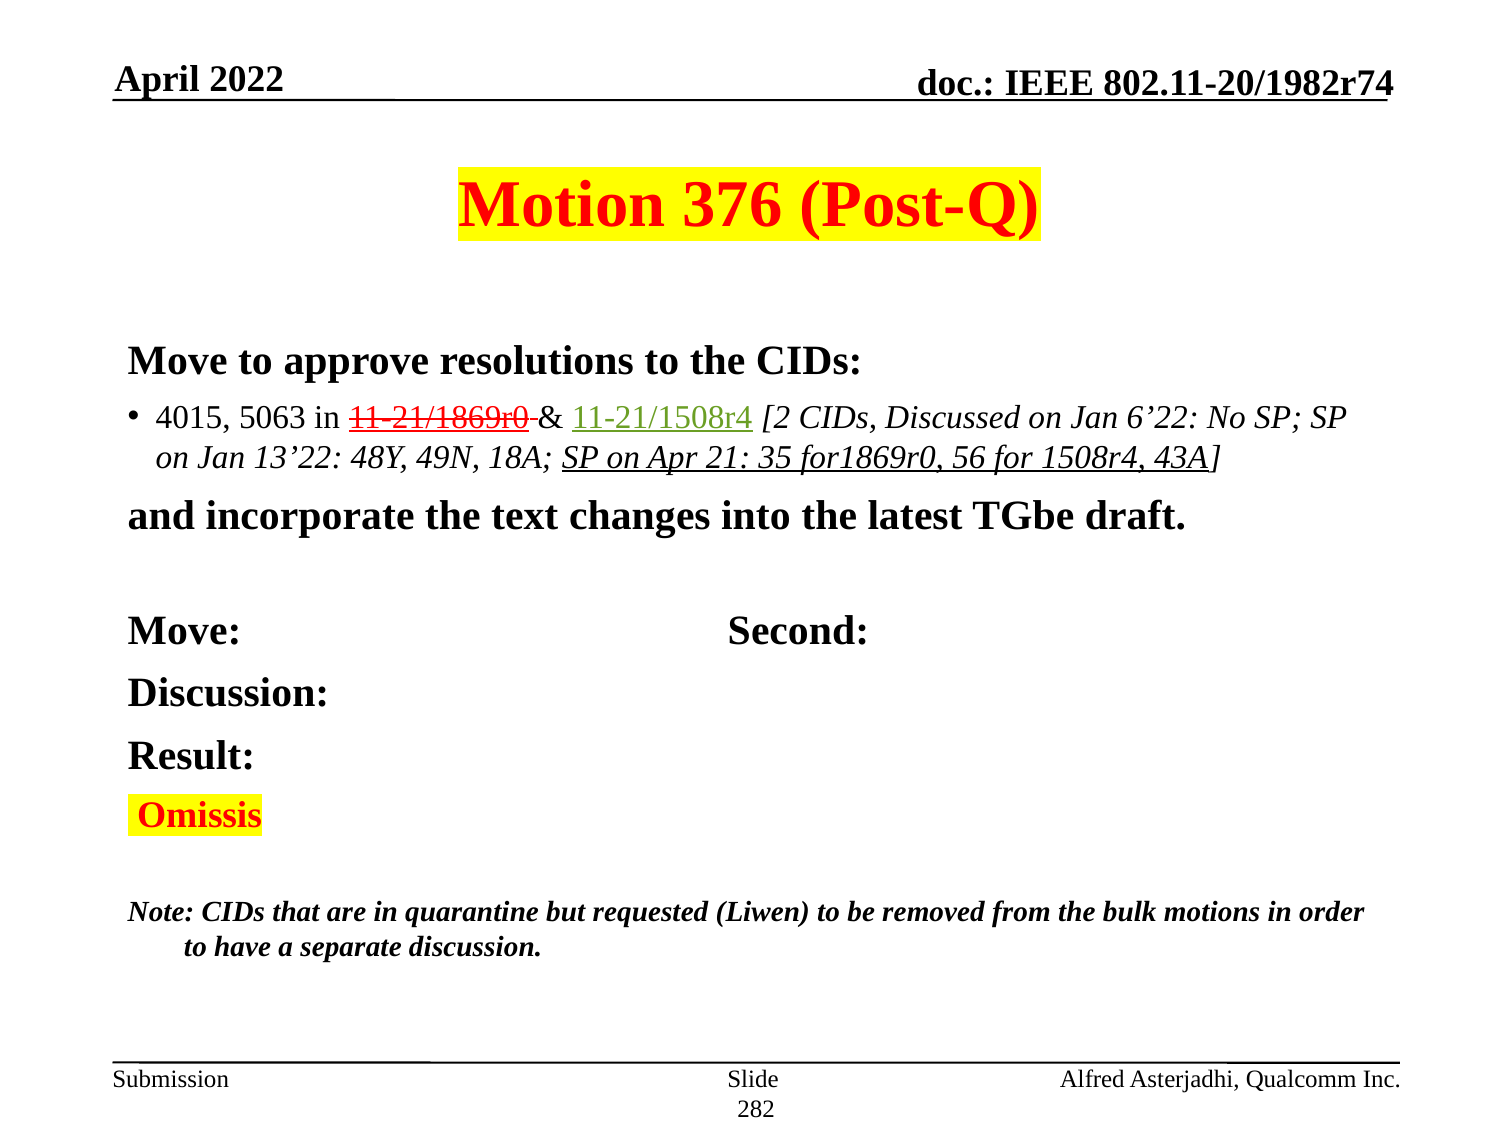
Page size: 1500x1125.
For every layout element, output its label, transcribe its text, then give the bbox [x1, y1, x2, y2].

list Move to approve resolutions to the CIDs: 4015, 5063 in 11-21/1869r0 & 11-21/1508r4 [2 CIDs, Discussed on Jan 6’22: No SP; SP on Jan 13’22: 48Y, 49N, 18A; SP on Apr 21: 35 for1869r0, 56 for 1508r4, 43A] and incorporate the text changes into the latest TGbe draft. Move: Second: Discussion: Result: Omissis Note: CIDs that are in quarantine but requested (Liwen) to be removed from the bulk motions in order to have a separate discussion. [112, 324, 1388, 1000]
slide_number Slide 282 [712, 1061, 800, 1123]
footer Alfred Asterjadhi, Qualcomm Inc. [878, 1061, 1402, 1093]
title Motion 376 (Post-Q) [112, 112, 1388, 288]
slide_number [114, 54, 423, 100]
